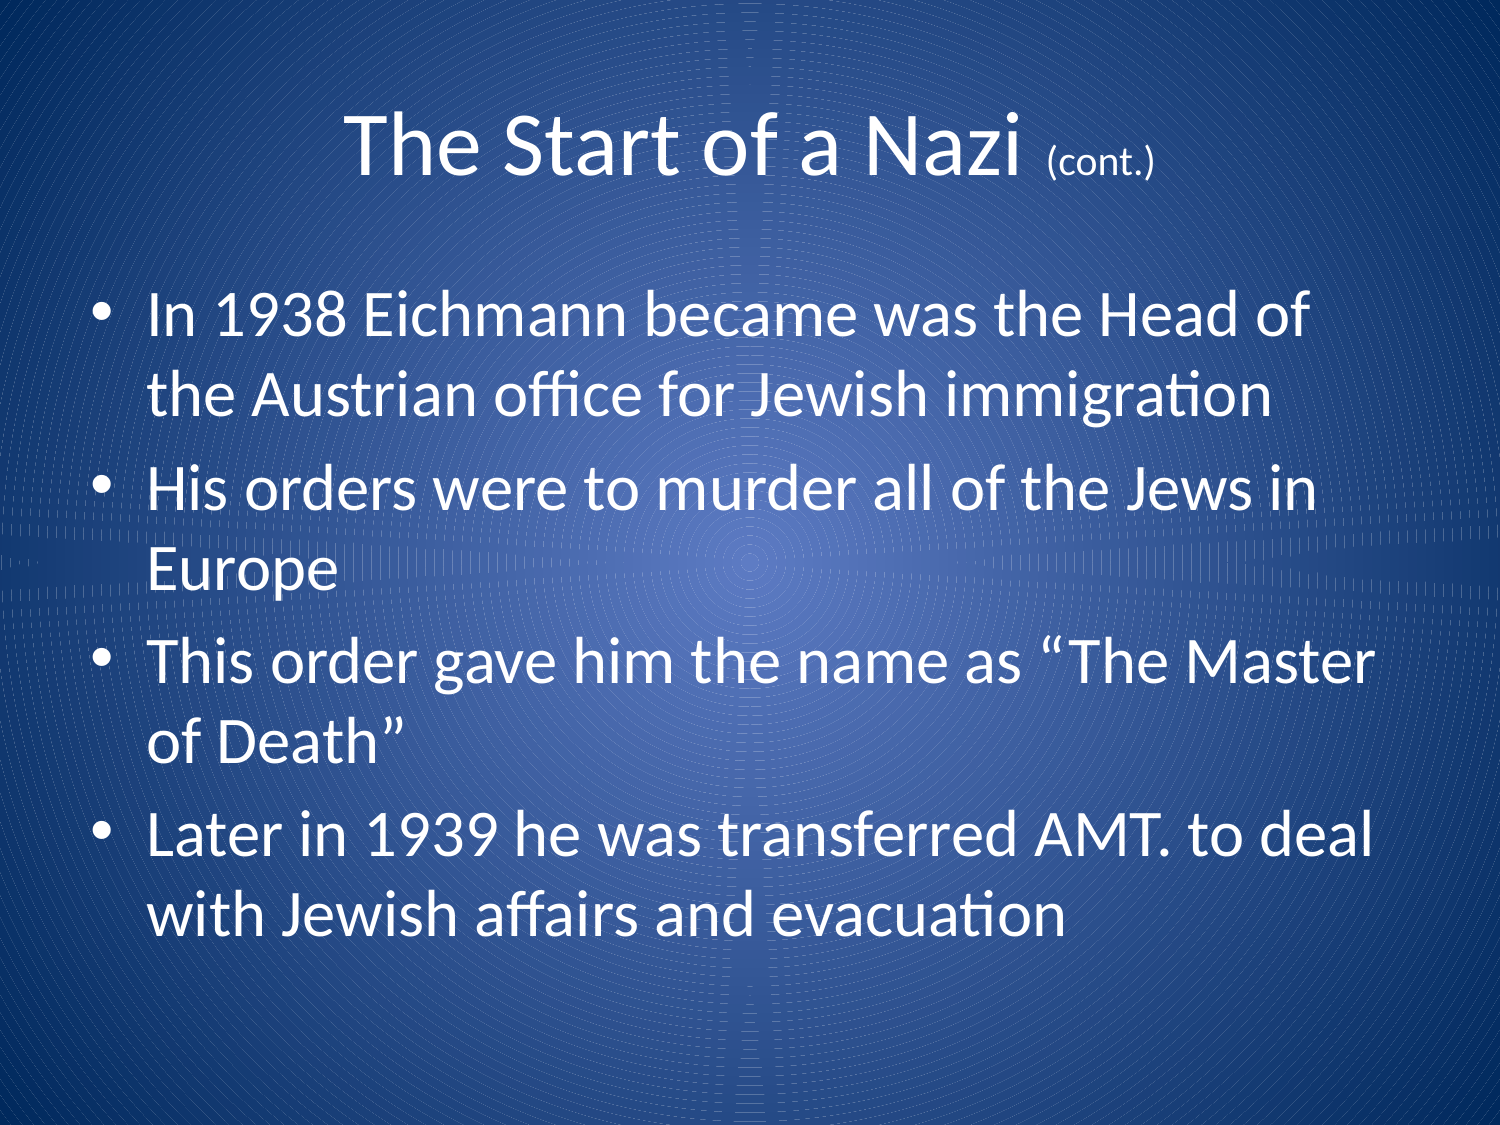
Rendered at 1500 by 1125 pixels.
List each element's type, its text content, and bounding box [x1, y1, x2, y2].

title The Start of a Nazi (cont.) [75, 45, 1425, 233]
list In 1938 Eichmann became was the Head of the Austrian office for Jewish immigration His orders were to murder all of the Jews in Europe This order gave him the name as “The Master of Death” Later in 1939 he was transferred AMT. to deal with Jewish affairs and evacuation [75, 262, 1425, 1005]
